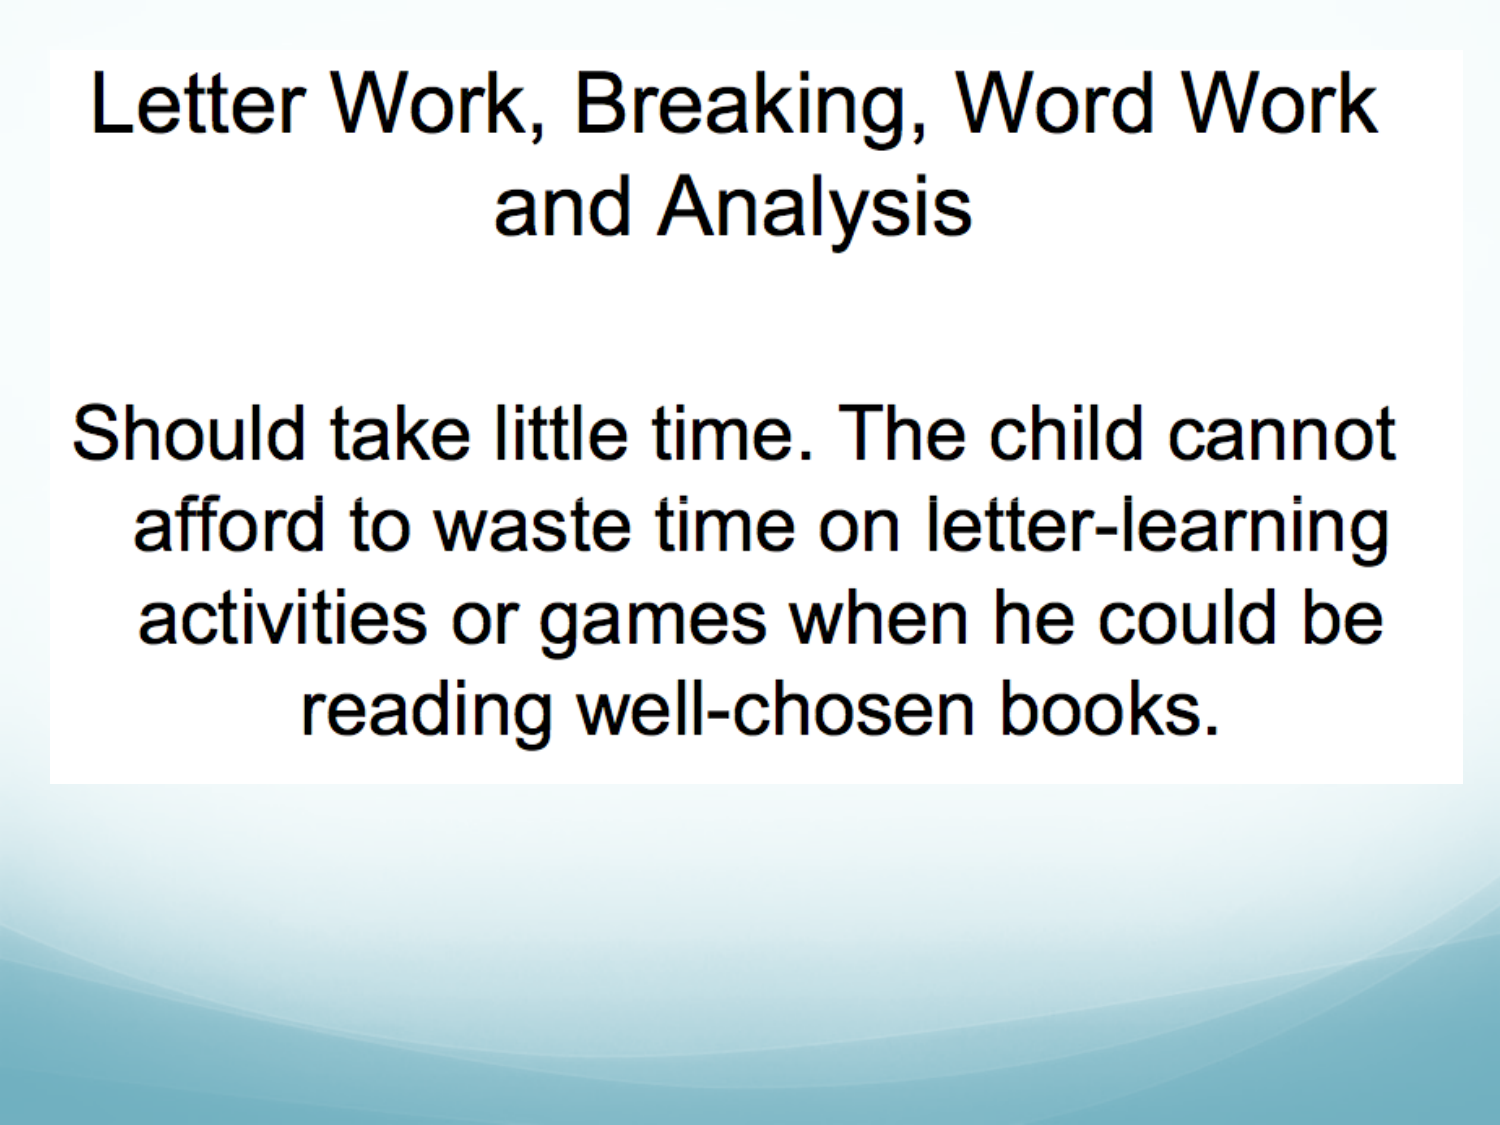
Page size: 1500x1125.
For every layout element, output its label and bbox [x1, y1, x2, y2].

picture [49, 50, 1464, 784]
